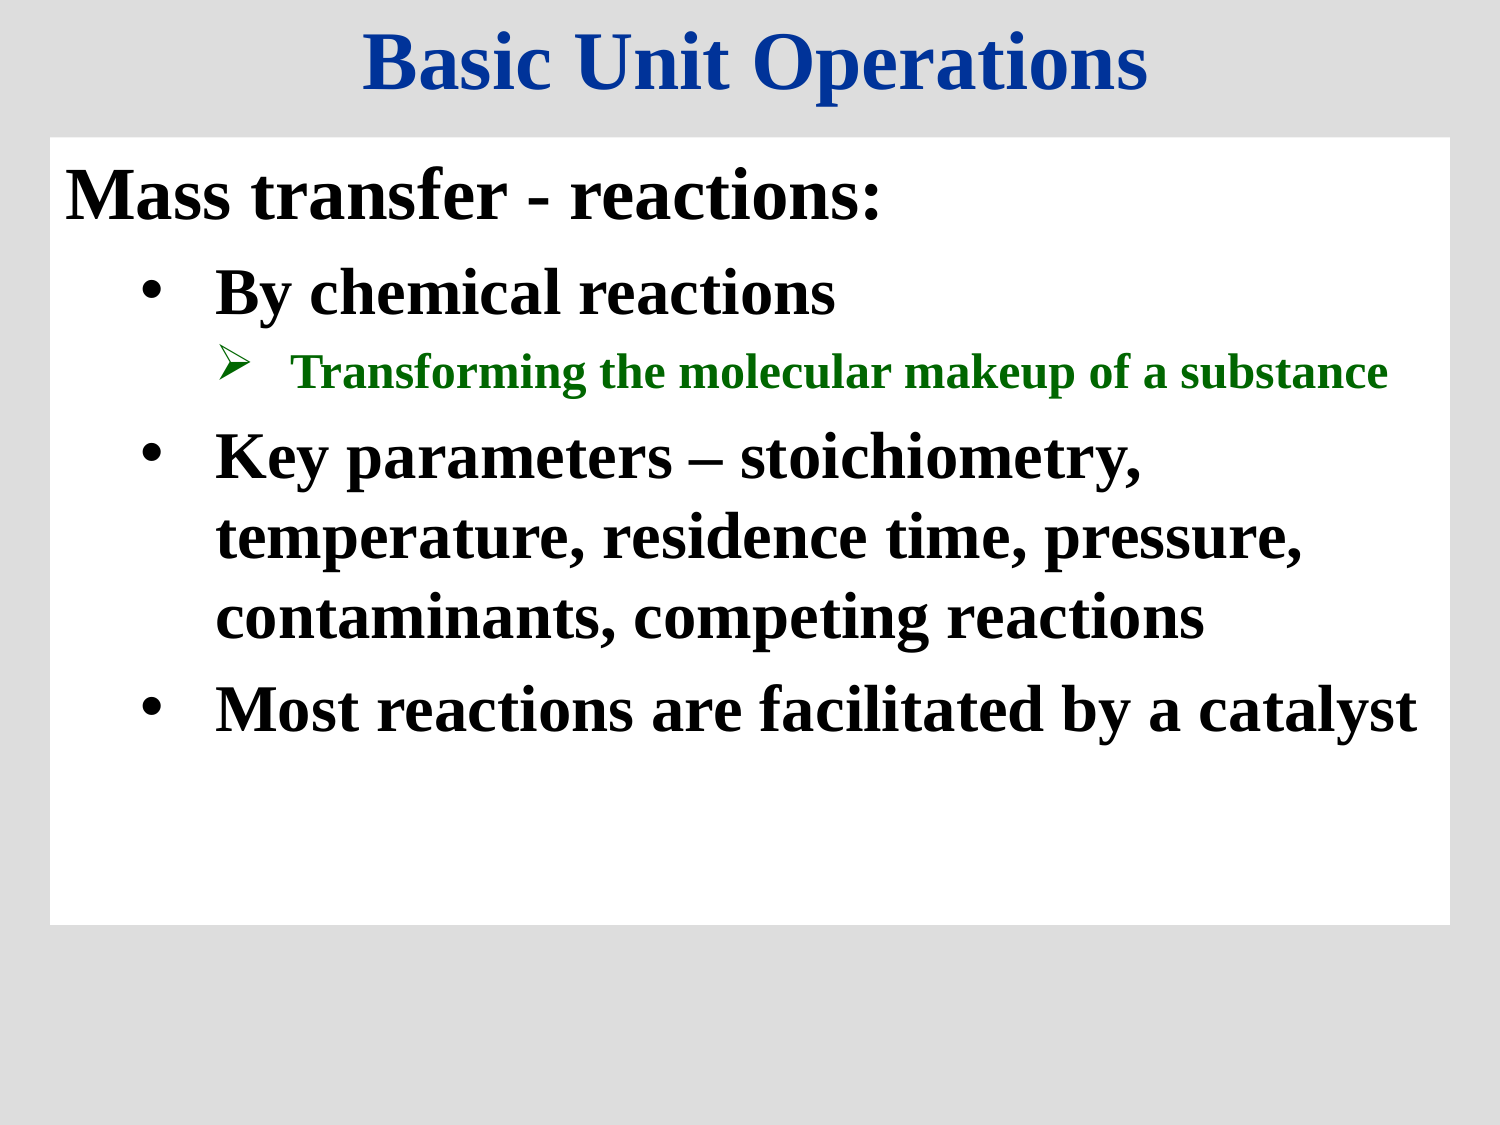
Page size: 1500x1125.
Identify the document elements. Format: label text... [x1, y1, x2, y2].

title Basic Unit Operations [50, 0, 1463, 113]
subtitle Mass transfer - reactions: By chemical reactions Transforming the molecular makeup of a substance Key parameters – stoichiometry, temperature, residence time, pressure, contaminants, competing reactions Most reactions are facilitated by a catalyst [50, 137, 1450, 925]
